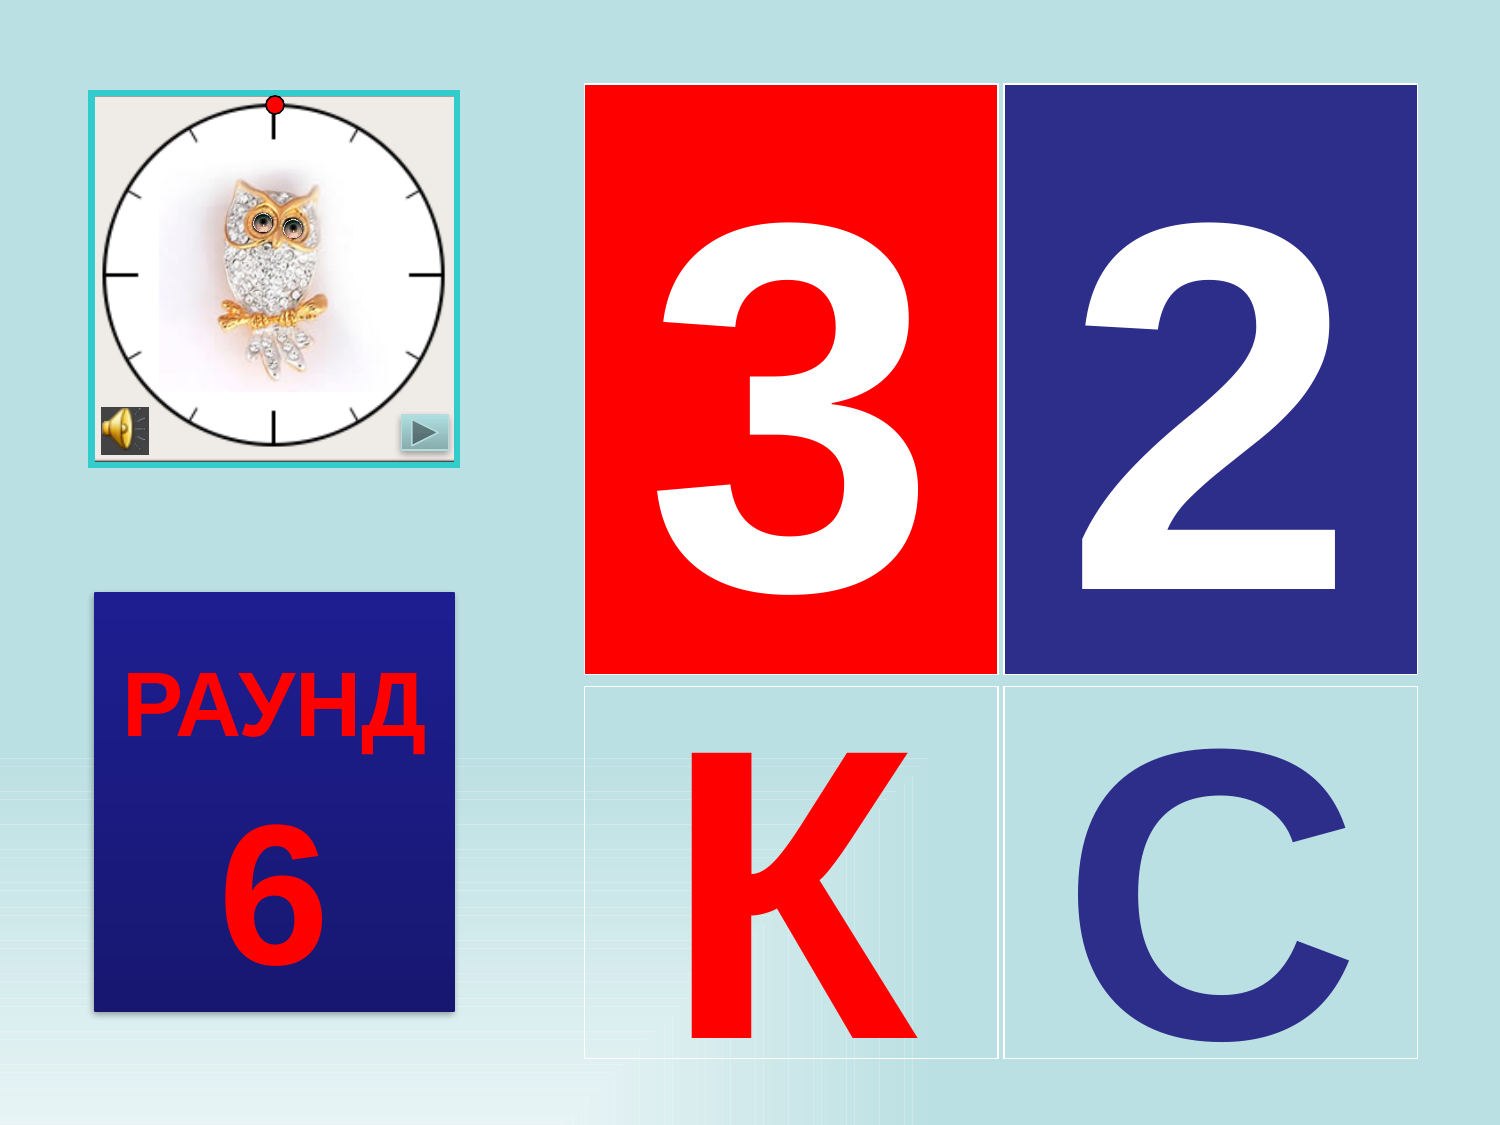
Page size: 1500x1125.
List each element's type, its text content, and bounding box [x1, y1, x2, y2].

text_box 3 [584, 84, 999, 675]
text_box С [1004, 686, 1418, 1059]
text_box К [584, 686, 998, 1059]
picture [95, 96, 454, 462]
text_box РАУНД 6 [94, 592, 455, 1012]
text_box 2 [1004, 84, 1418, 675]
